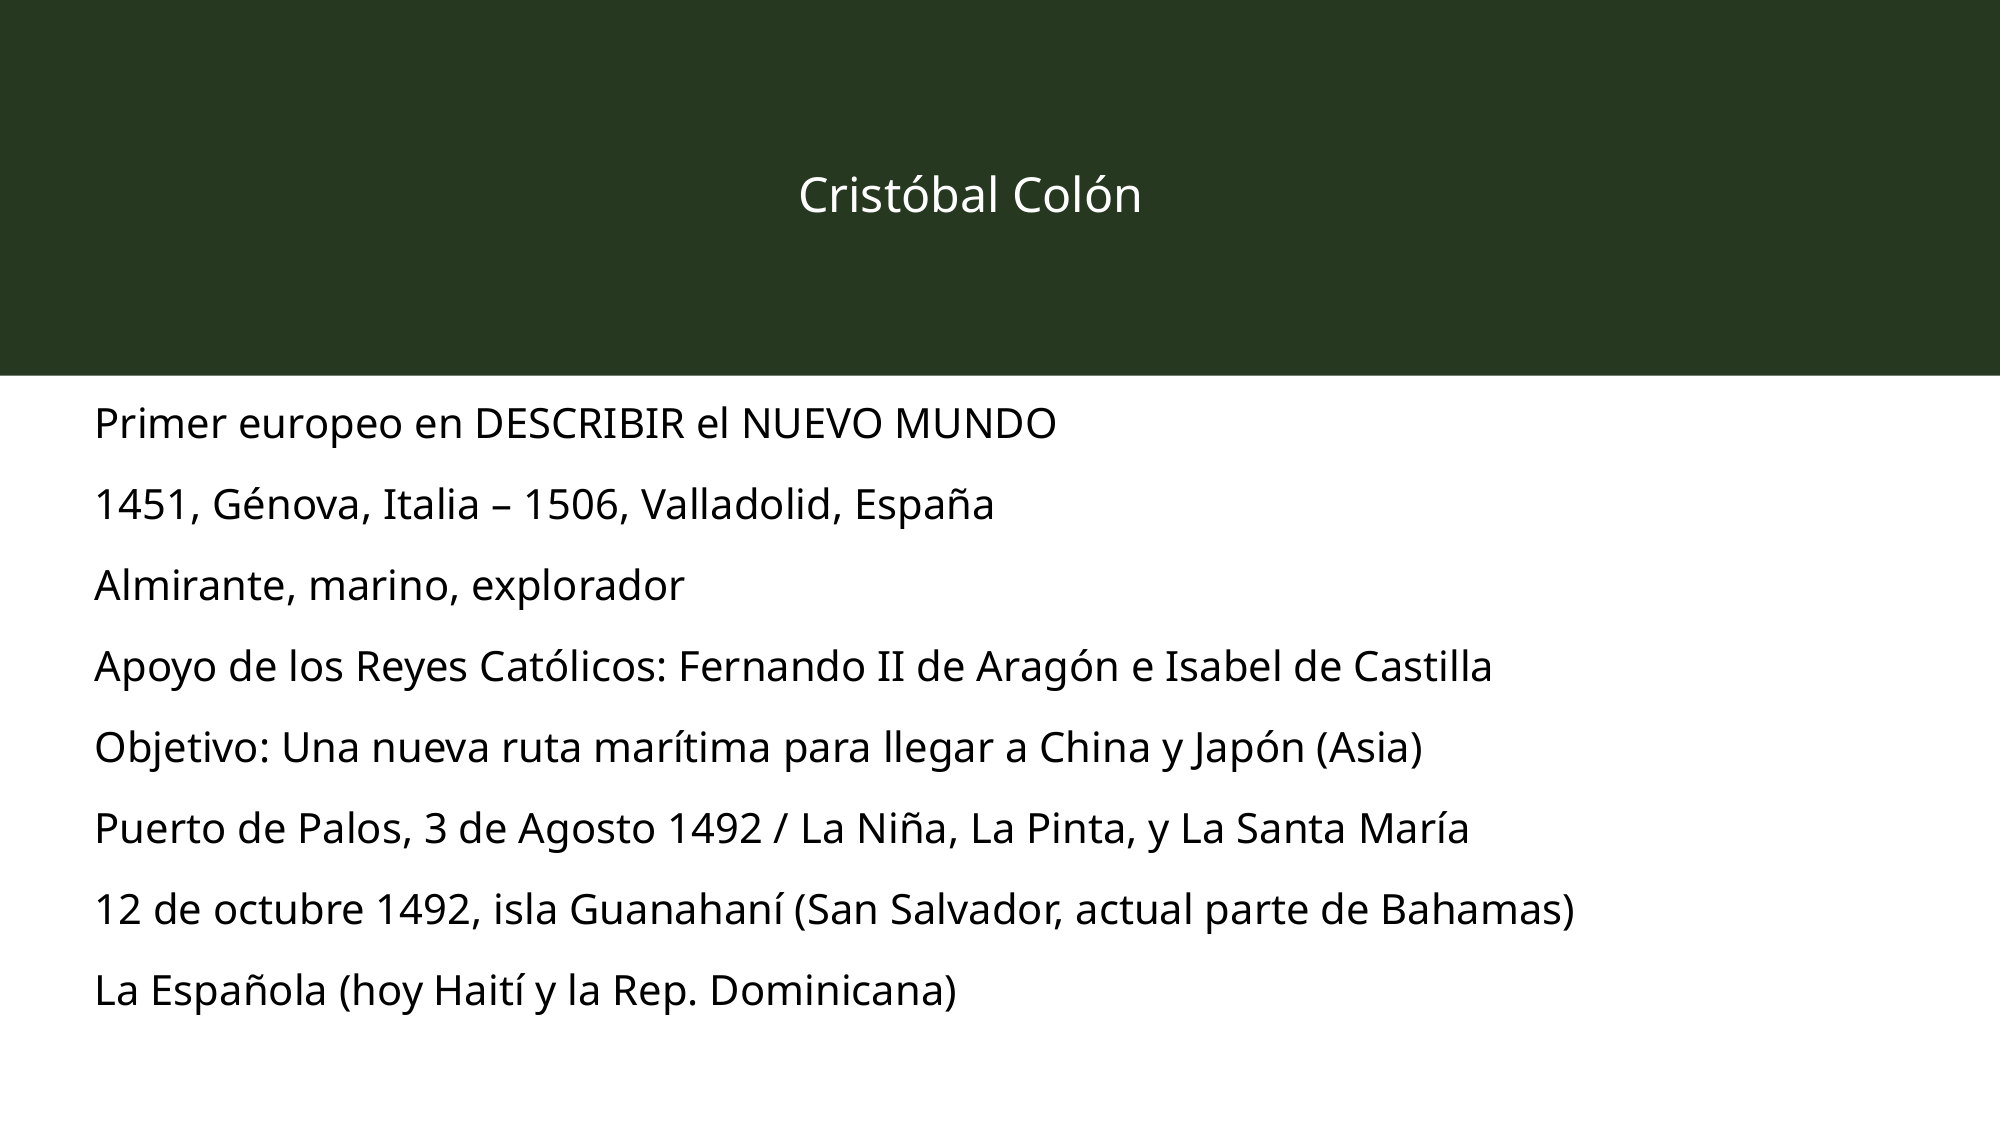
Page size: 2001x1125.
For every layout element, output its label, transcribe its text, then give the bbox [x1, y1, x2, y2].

list Primer europeo en DESCRIBIR el NUEVO MUNDO 1451, Génova, Italia – 1506, Valladolid, España Almirante, marino, explorador Apoyo de los Reyes Católicos: Fernando II de Aragón e Isabel de Castilla Objetivo: Una nueva ruta marítima para llegar a China y Japón (Asia) Puerto de Palos, 3 de Agosto 1492 / La Niña, La Pinta, y La Santa María 12 de octubre 1492, isla Guanahaní (San Salvador, actual parte de Bahamas) La Española (hoy Haití y la Rep. Dominicana) [79, 379, 1863, 1101]
title Cristóbal Colón [79, 39, 1863, 230]
